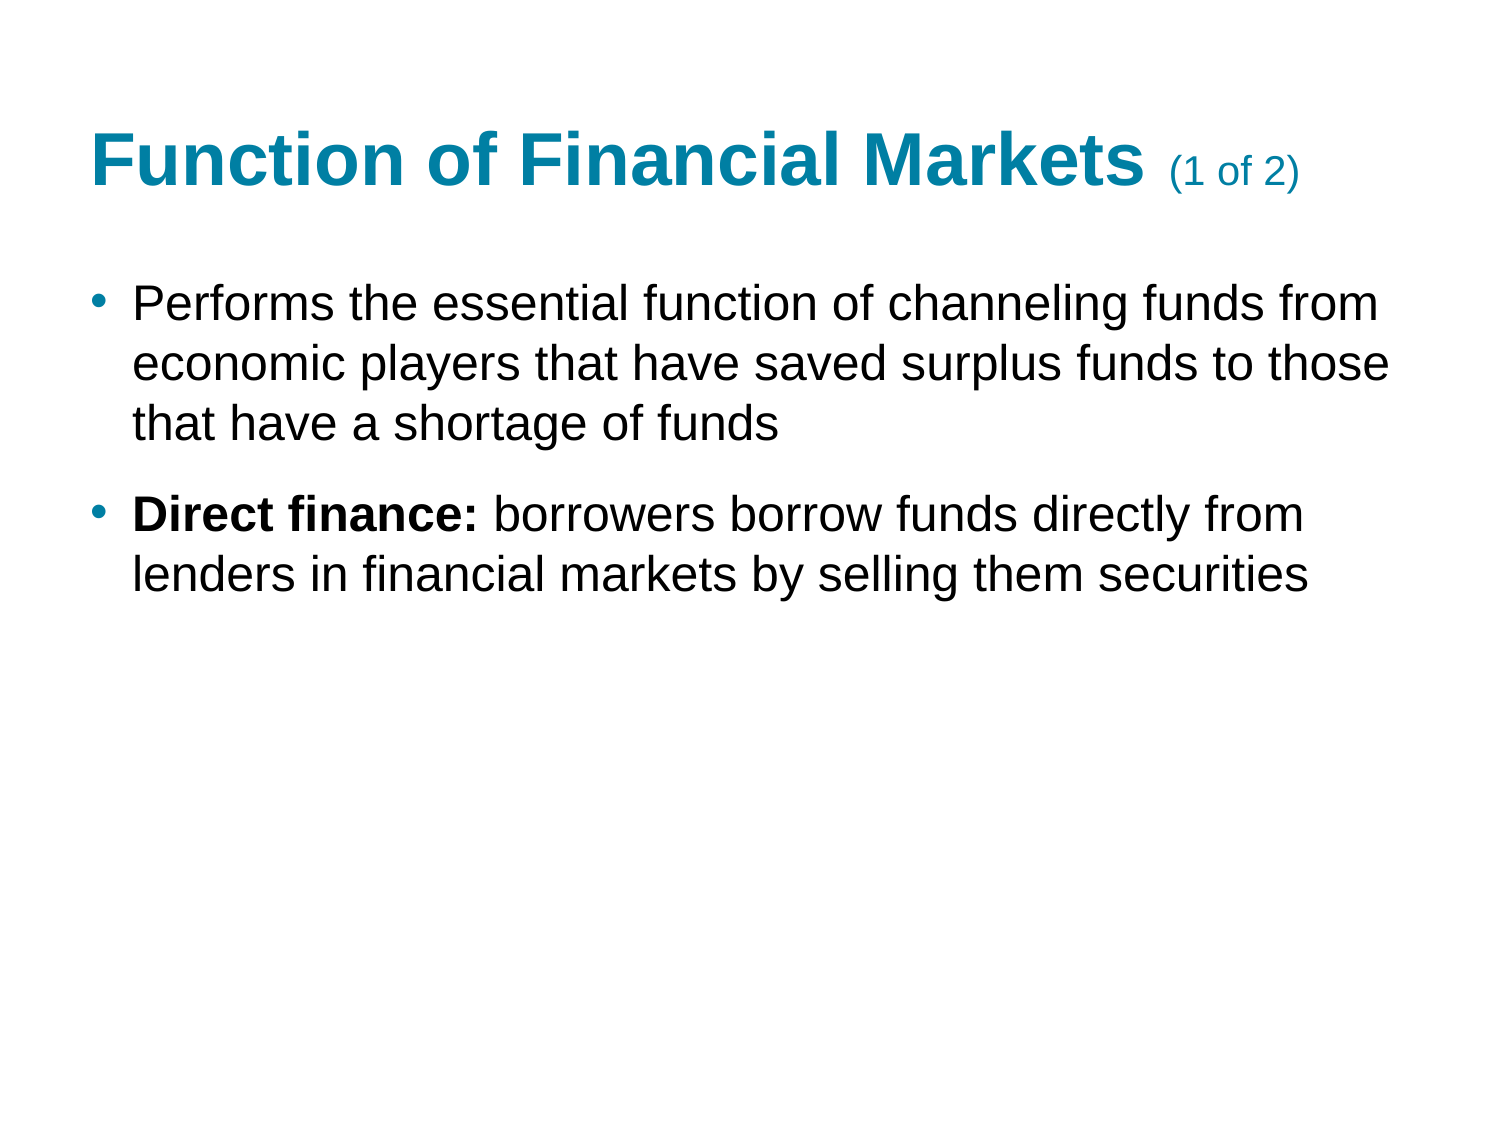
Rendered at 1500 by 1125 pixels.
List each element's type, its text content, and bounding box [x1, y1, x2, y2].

list Performs the essential function of channeling funds from economic players that have saved surplus funds to those that have a shortage of funds Direct finance: borrowers borrow funds directly from lenders in financial markets by selling them securities [75, 255, 1426, 1021]
title Function of Financial Markets (1 of 2) [75, 35, 1425, 216]
